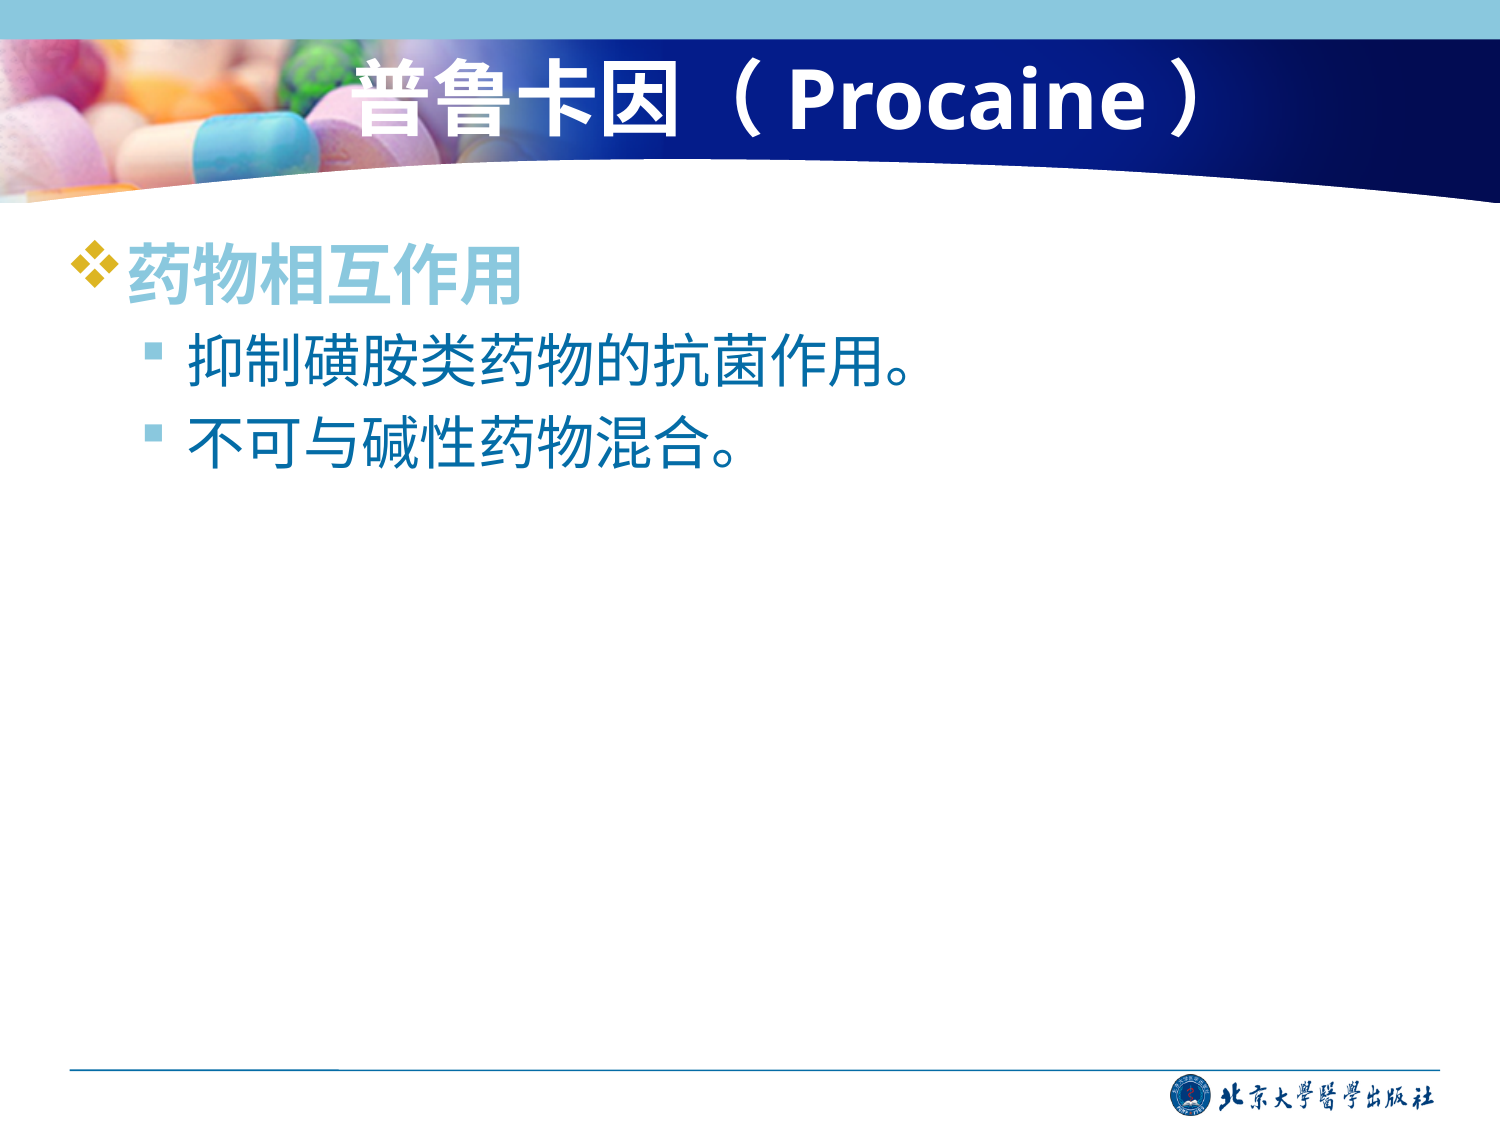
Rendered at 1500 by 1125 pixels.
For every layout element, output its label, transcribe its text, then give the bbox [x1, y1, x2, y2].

title 普鲁卡因（Procaine） [137, 49, 1463, 143]
picture [0, 40, 1500, 203]
picture [1170, 1074, 1436, 1118]
list 药物相互作用 抑制磺胺类药物的抗菌作用。 不可与碱性药物混合。 [49, 224, 1463, 1026]
